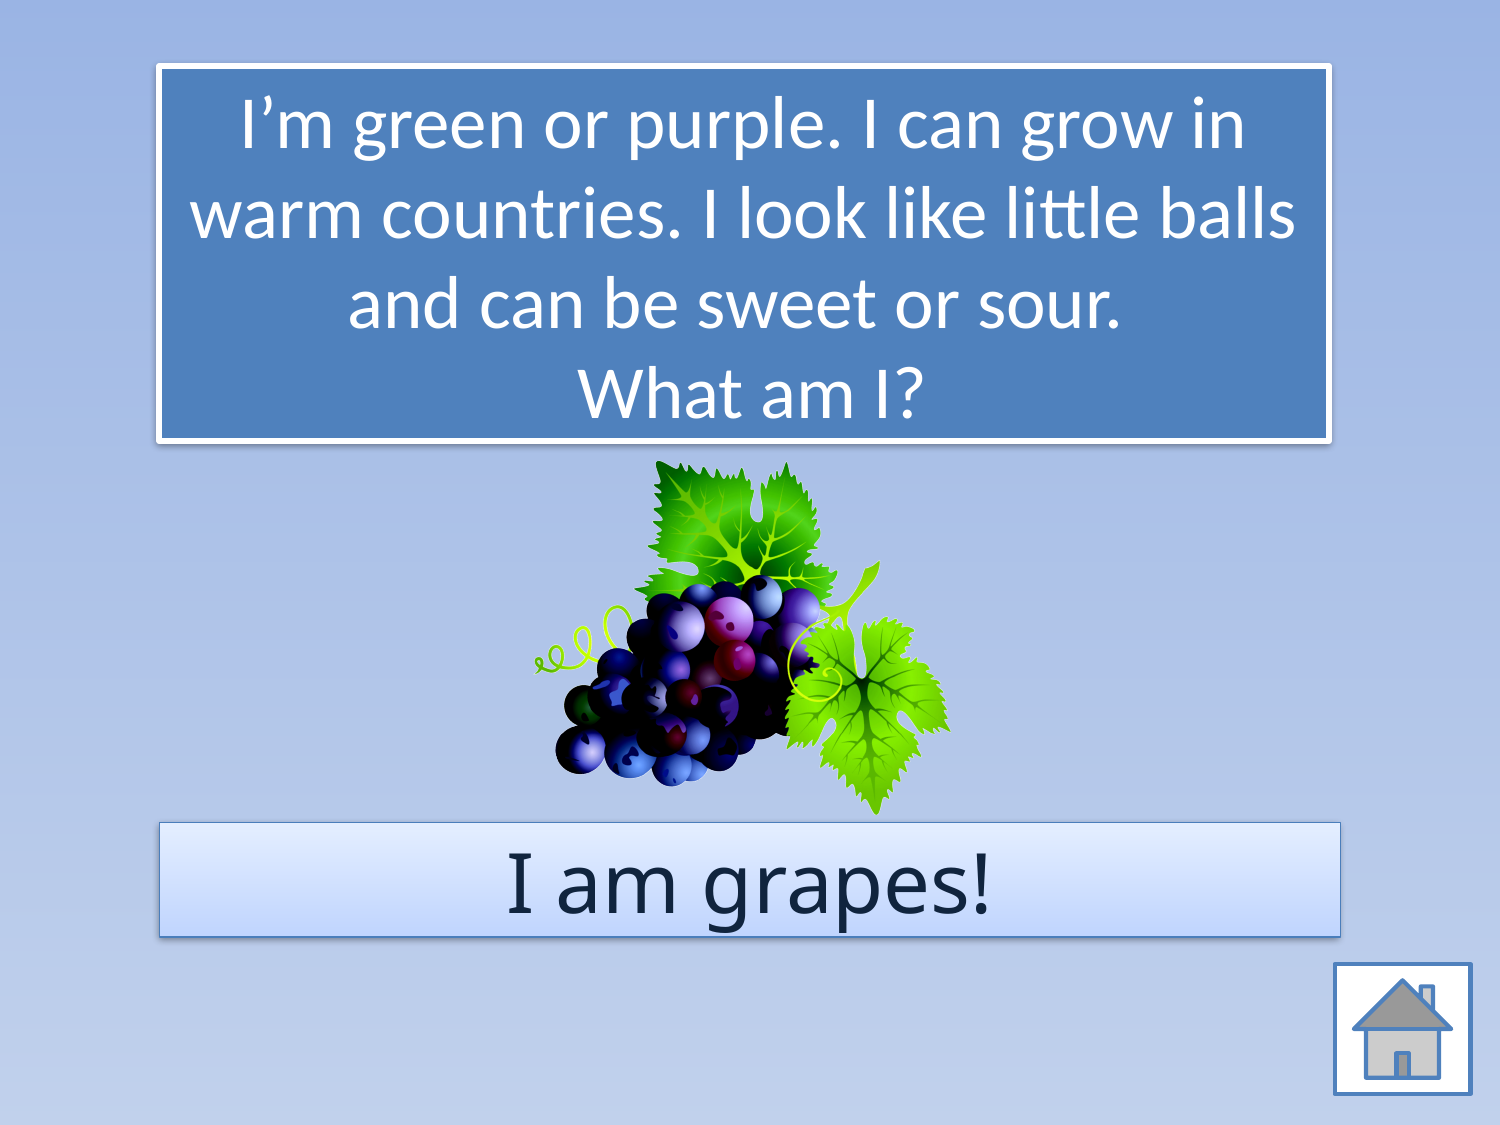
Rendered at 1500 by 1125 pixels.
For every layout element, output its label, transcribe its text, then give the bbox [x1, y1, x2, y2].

text_box [1333, 962, 1473, 1096]
text_box I am grapes! [159, 822, 1341, 938]
picture [482, 401, 971, 900]
text_box I’m green or purple. I can grow in warm countries. I look like little balls and can be sweet or sour. What am I? [156, 63, 1332, 444]
